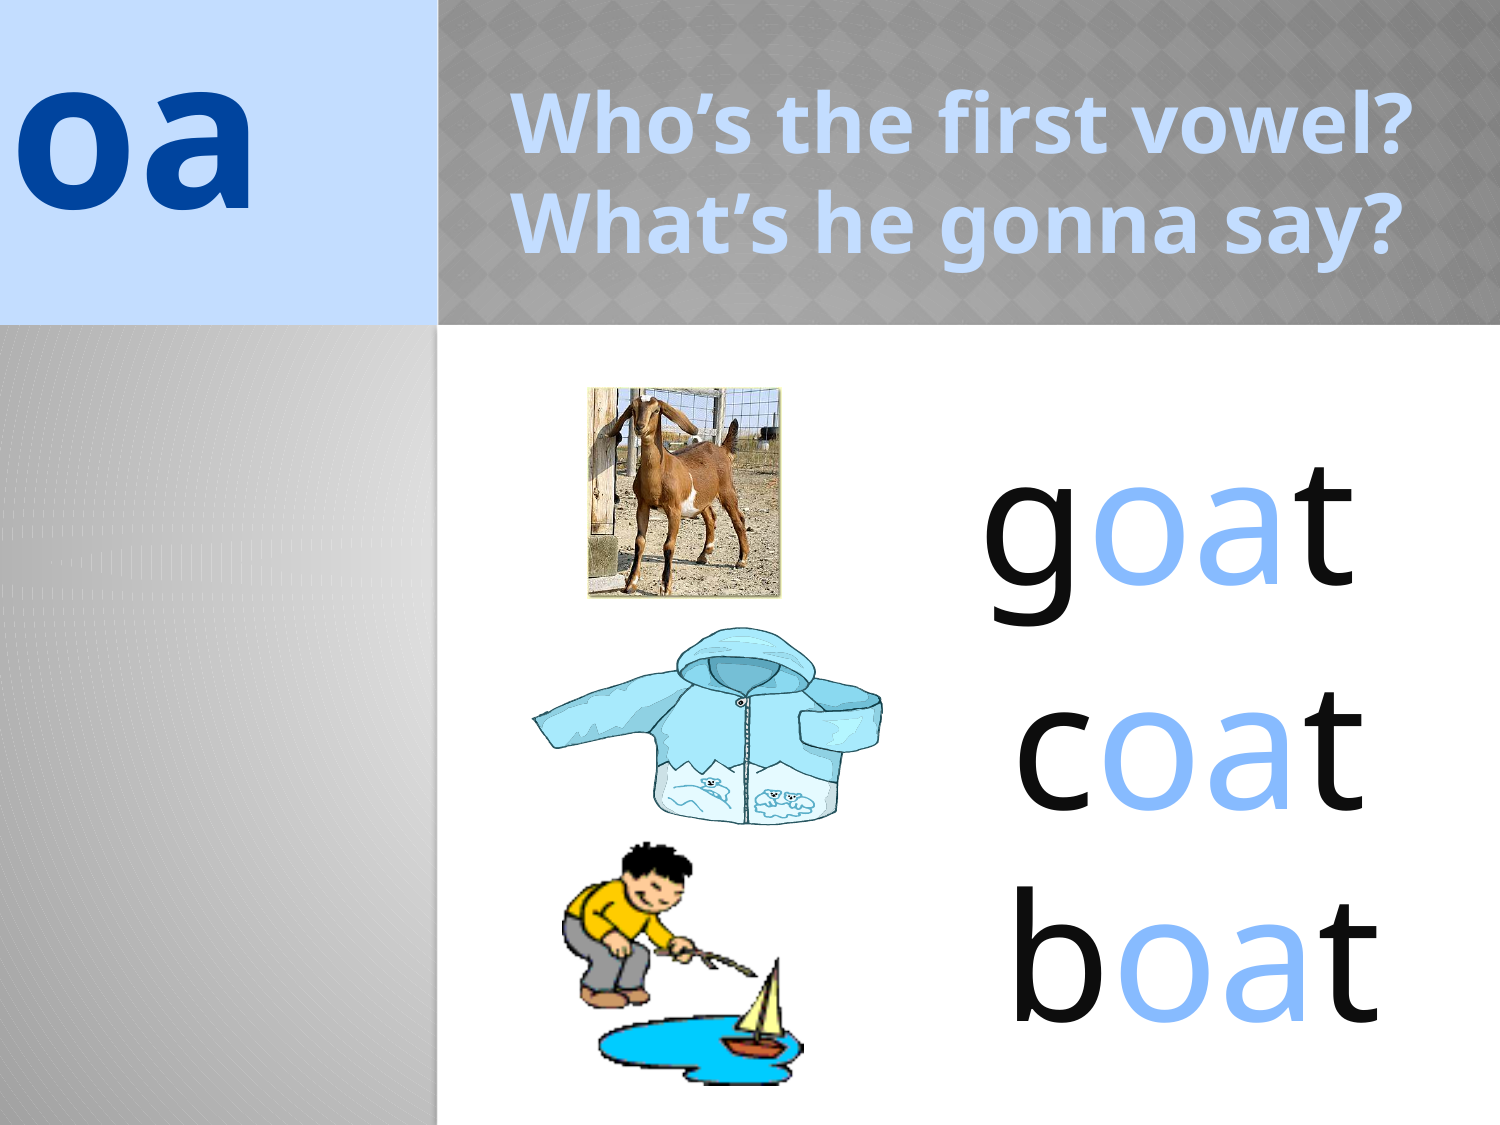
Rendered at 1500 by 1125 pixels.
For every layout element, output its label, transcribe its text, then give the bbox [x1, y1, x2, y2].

text_box boat [987, 837, 1413, 1065]
text_box [434, 322, 1500, 1125]
text_box oa [0, 0, 438, 325]
picture [561, 837, 804, 1087]
picture [587, 387, 782, 599]
picture [531, 624, 883, 823]
text_box Who’s the first vowel? What’s he gonna say? [495, 62, 1430, 278]
text_box coat [949, 624, 1500, 853]
text_box goat [962, 399, 1388, 624]
